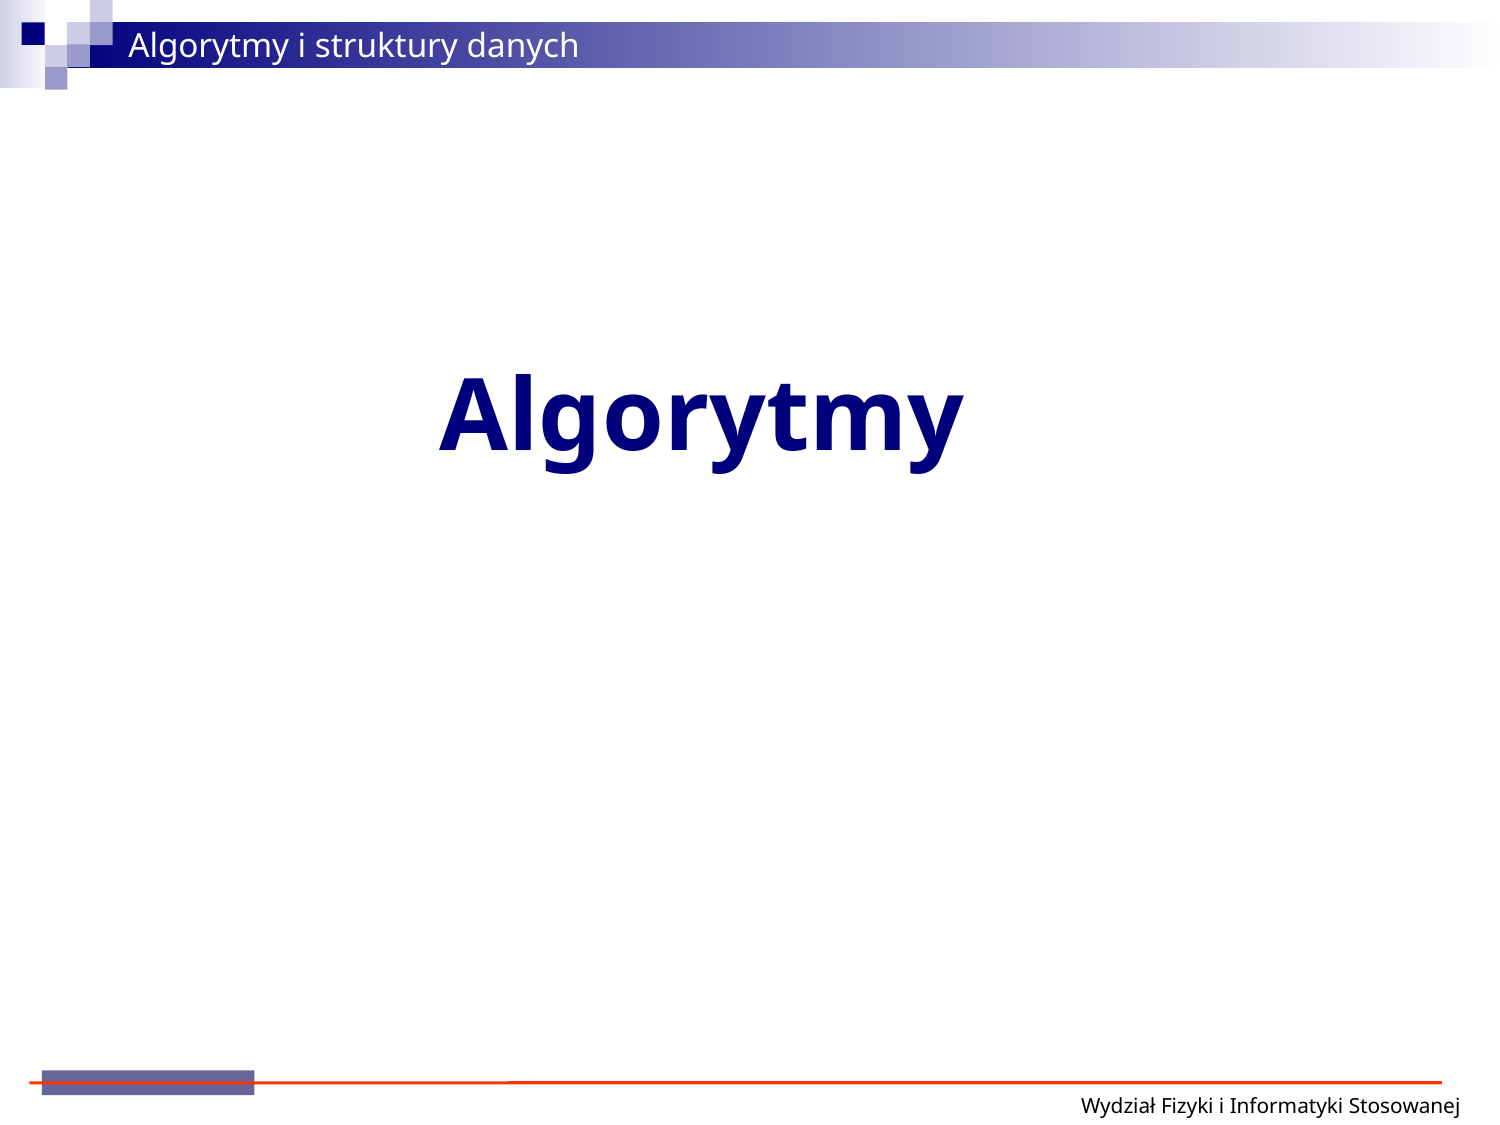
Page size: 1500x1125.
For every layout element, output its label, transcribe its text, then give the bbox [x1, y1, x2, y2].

text_box Algorytmy i struktury danych [113, 16, 749, 71]
text_box Algorytmy [156, 343, 1300, 478]
text_box Wydział Fizyki i Informatyki Stosowanej [1066, 1084, 1476, 1125]
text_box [29, 1070, 1443, 1096]
